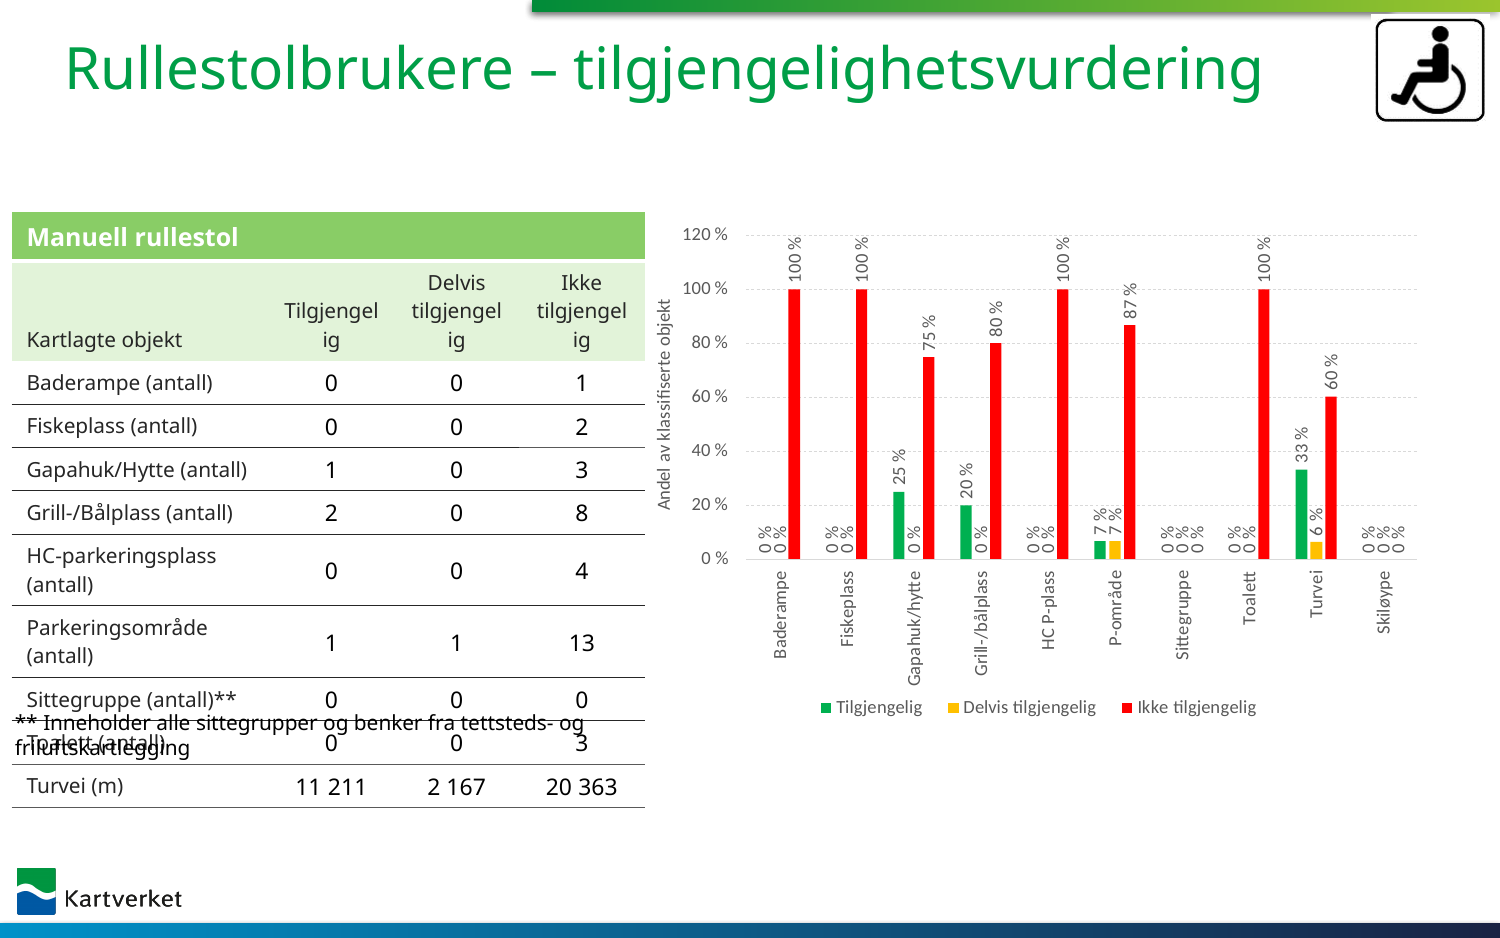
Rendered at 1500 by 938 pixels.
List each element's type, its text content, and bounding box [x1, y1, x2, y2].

table_cell 11 211 [269, 768, 394, 807]
table_cell 20 363 [519, 768, 645, 807]
table_cell 0 [269, 678, 394, 702]
picture [643, 218, 1427, 728]
picture [1371, 13, 1491, 127]
table_cell 2 [269, 491, 394, 534]
table_cell 13 [519, 606, 638, 677]
table_cell Turvei (m) [12, 768, 269, 807]
table_cell 0 [394, 448, 519, 490]
table_cell 8 [519, 491, 638, 534]
table_cell 0 [394, 678, 519, 702]
table_cell 2 167 [394, 768, 519, 807]
table_cell 1 [519, 361, 638, 404]
table_cell 0 [394, 361, 519, 404]
table_cell Ikke tilgjengelig [519, 263, 638, 361]
table_cell Fiskeplass (antall) [12, 405, 269, 447]
table_cell 0 [394, 535, 519, 605]
table_cell Delvis tilgjengelig [394, 263, 519, 361]
table_cell 0 [269, 361, 394, 404]
table_cell Baderampe (antall) [12, 361, 269, 404]
table_cell 0 [269, 405, 394, 447]
table_cell Grill-/Bålplass (antall) [12, 491, 269, 534]
table_cell 0 [394, 405, 519, 447]
table_cell 2 [519, 405, 638, 447]
table_cell 1 [269, 606, 394, 677]
table_cell Gapahuk/Hytte (antall) [12, 448, 269, 490]
table_cell 3 [519, 448, 638, 490]
text_box ** Inneholder alle sittegrupper og benker fra tettsteds- og friluftskartlegging [0, 702, 745, 768]
table_cell Parkeringsområde (antall) [12, 606, 269, 677]
table_header Manuell rullestol [12, 212, 645, 259]
table_cell 0 [269, 535, 394, 605]
table_cell 1 [394, 606, 519, 677]
table_cell HC-parkeringsplass (antall) [12, 535, 269, 605]
table_cell Kartlagte objekt [12, 263, 269, 361]
table_cell 1 [269, 448, 394, 490]
table_cell 4 [519, 535, 638, 605]
table_cell Tilgjengelig [269, 263, 394, 361]
table_cell 0 [519, 678, 638, 702]
table_cell Sittegruppe (antall)** [12, 678, 269, 702]
table_cell 0 [394, 491, 519, 534]
text_box Rullestolbrukere – tilgjengelighetsvurdering [49, 12, 1372, 109]
